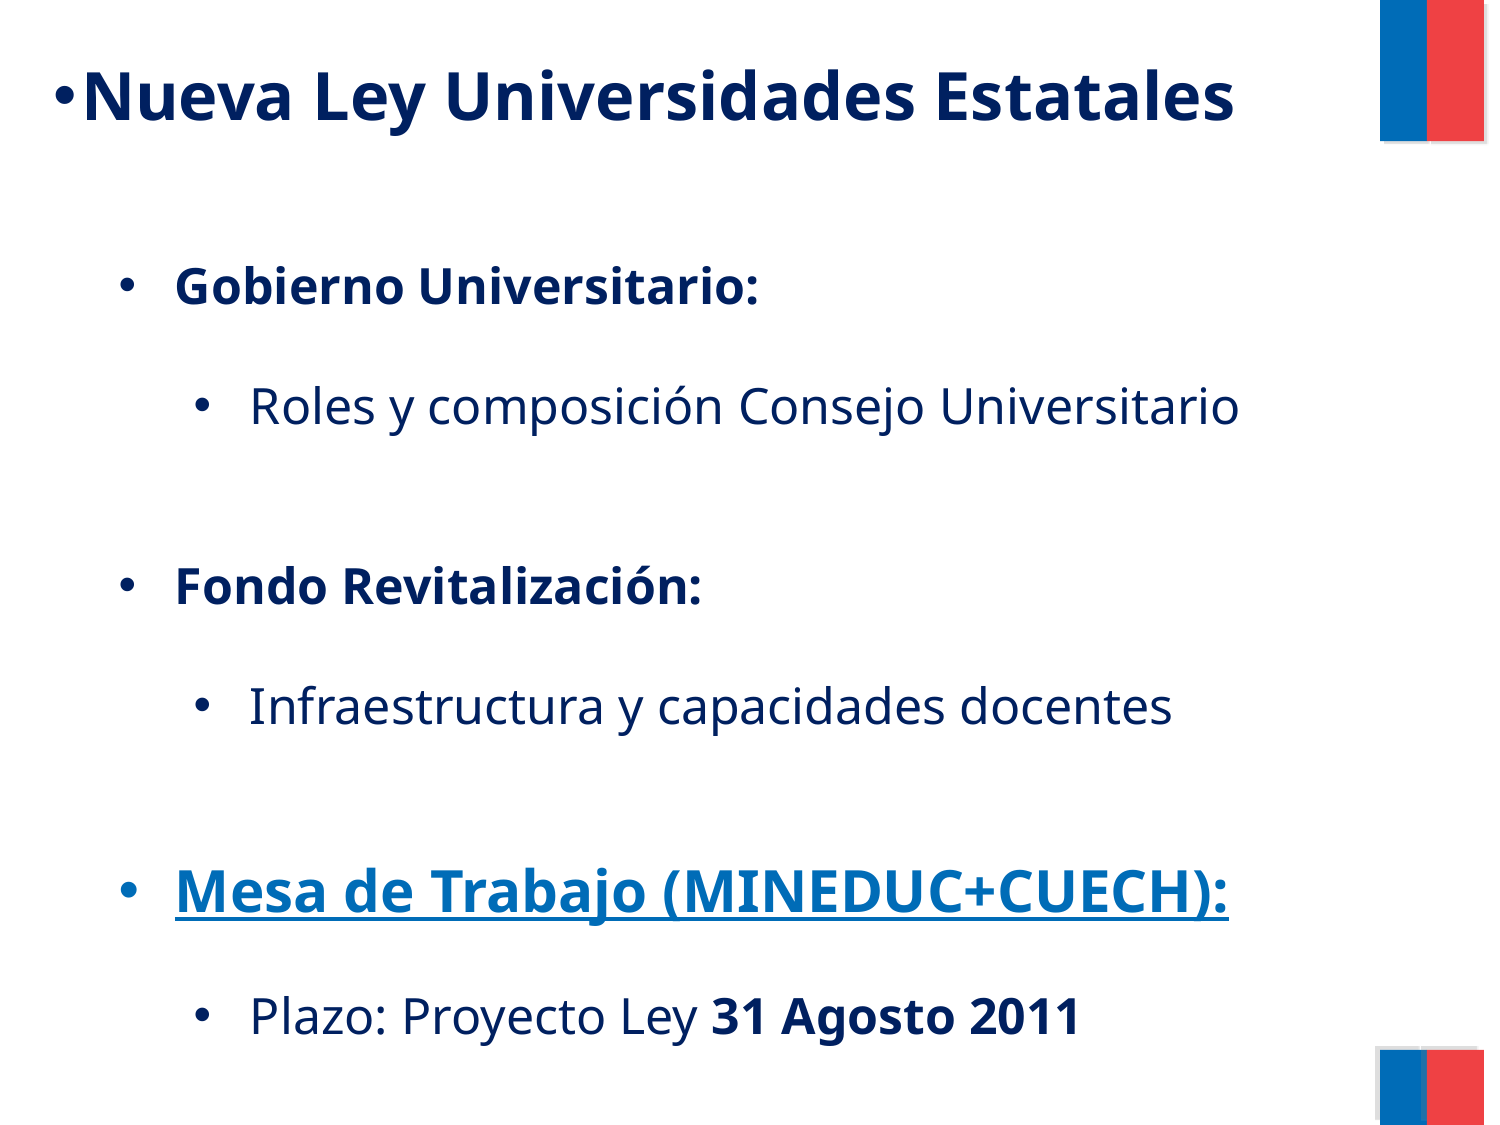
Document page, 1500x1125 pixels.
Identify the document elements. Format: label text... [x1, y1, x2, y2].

text_box Nueva Ley Universidades Estatales Gobierno Universitario: Roles y composición Consejo Universitario Fondo Revitalización: Infraestructura y capacidades docentes Mesa de Trabajo (MINEDUC+CUECH): Plazo: Proyecto Ley 31 Agosto 2011 [53, 54, 1468, 1125]
